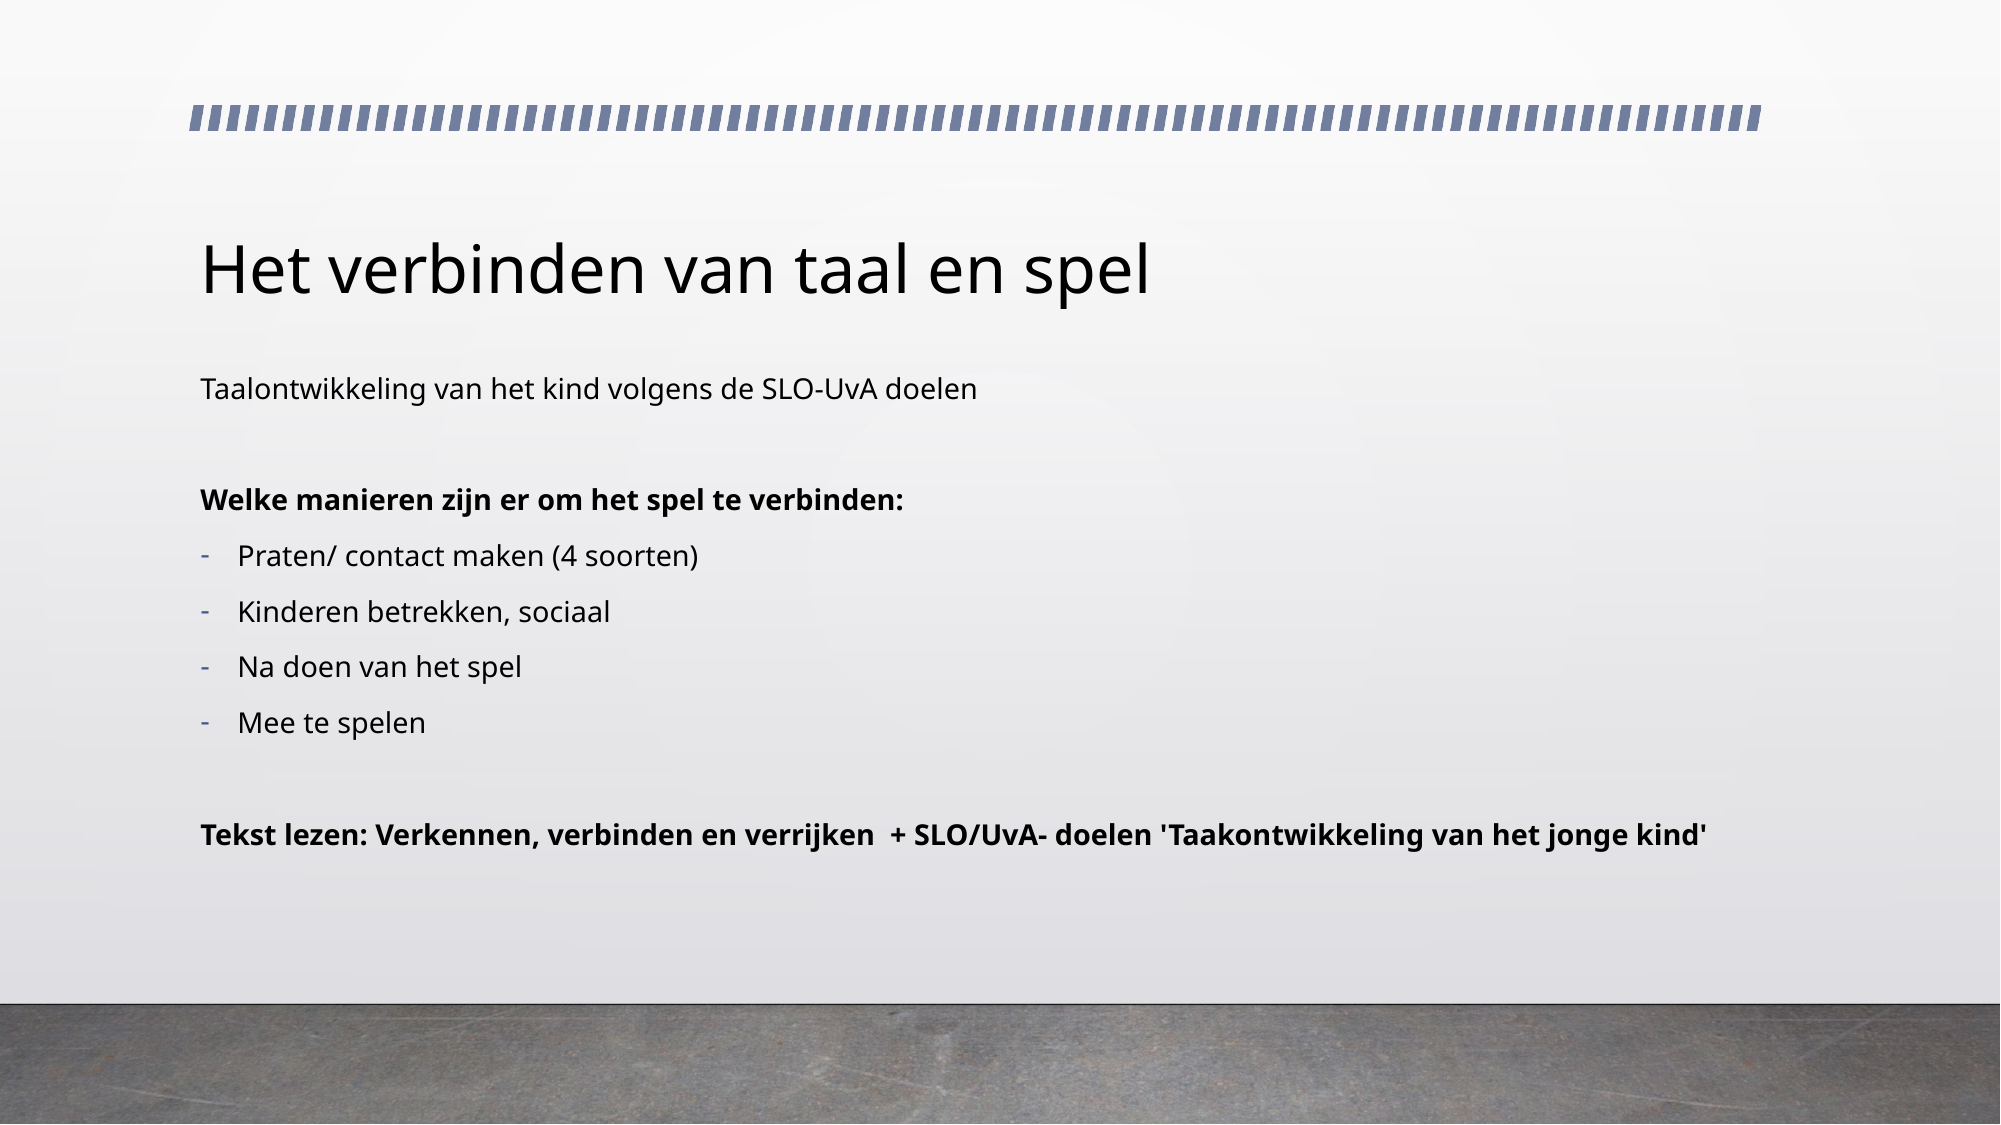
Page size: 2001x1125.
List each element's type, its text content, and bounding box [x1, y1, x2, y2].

list Taalontwikkeling van het kind volgens de SLO-UvA doelen Welke manieren zijn er om het spel te verbinden: Praten/ contact maken (4 soorten) Kinderen betrekken, sociaal Na doen van het spel Mee te spelen Tekst lezen: Verkennen, verbinden en verrijken + SLO/UvA- doelen 'Taakontwikkeling van het jonge kind' [185, 356, 1761, 897]
title Het verbinden van taal en spel [185, 156, 1761, 329]
picture [0, 1004, 2000, 1124]
